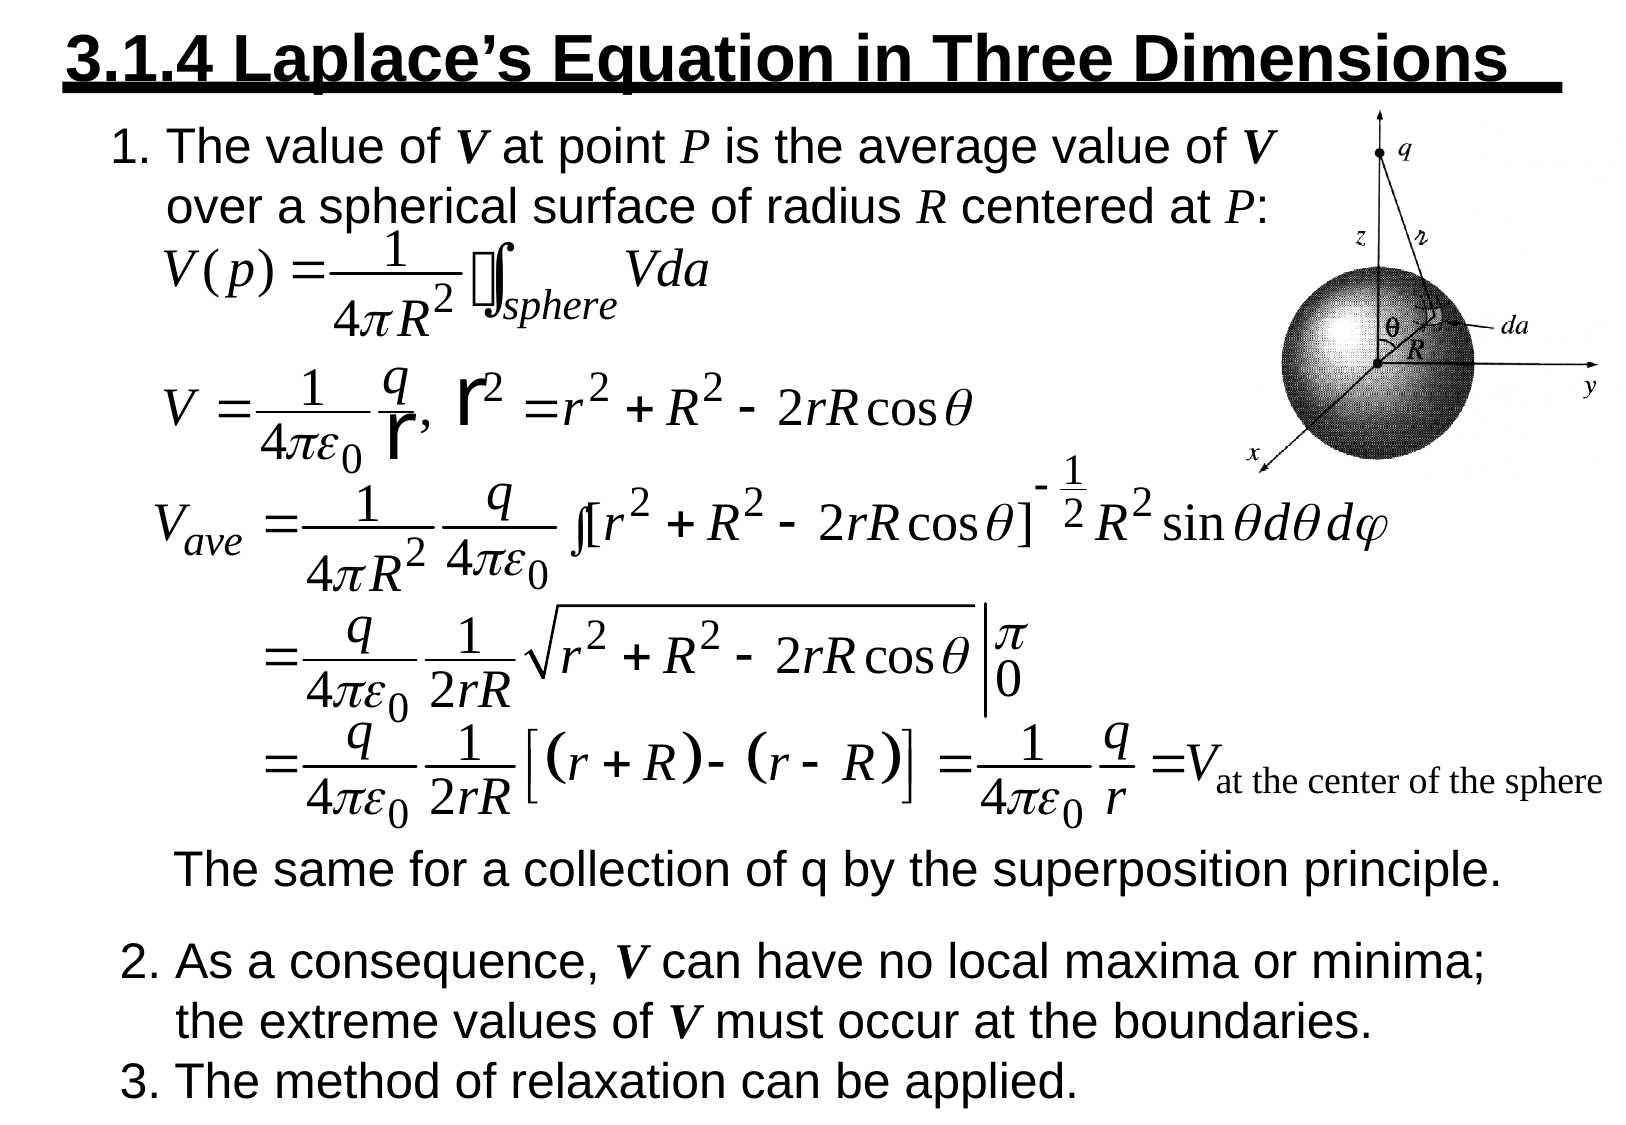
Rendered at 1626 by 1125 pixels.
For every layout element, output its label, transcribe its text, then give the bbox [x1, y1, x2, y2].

picture [1237, 101, 1623, 492]
text_box 3.1.4 Laplace’s Equation in Three Dimensions [50, 7, 1527, 103]
text_box The same for a collection of q by the superposition principle. [158, 829, 1520, 905]
text_box 2. As a consequence, V can have no local maxima or minima; the extreme values of V must occur at the boundaries. 3. The method of relaxation can be applied. [104, 920, 1516, 1116]
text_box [256, 700, 1608, 835]
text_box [162, 346, 980, 445]
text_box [257, 594, 1039, 699]
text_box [153, 446, 1392, 610]
text_box 1. The value of V at point P is the average value of V over a spherical surface of radius R centered at P: [94, 106, 1232, 242]
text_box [162, 219, 716, 345]
